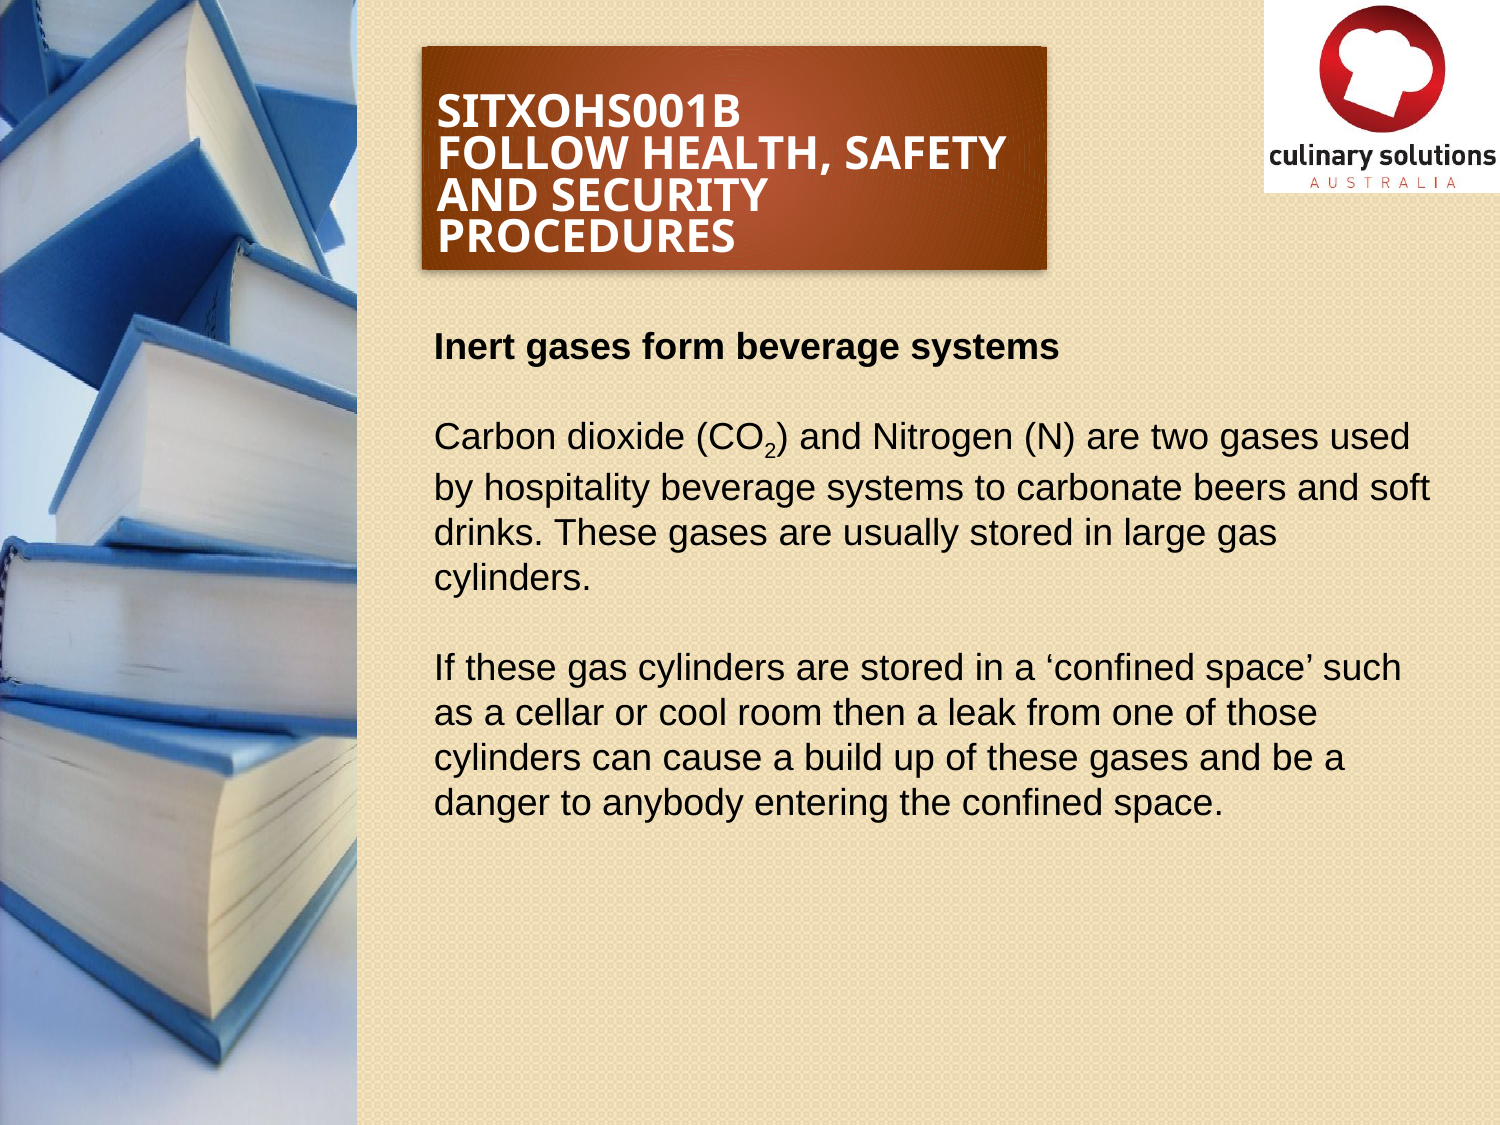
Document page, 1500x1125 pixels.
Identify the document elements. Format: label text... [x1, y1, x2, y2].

picture [1263, 0, 1500, 193]
text_box Inert gases form beverage systems Carbon dioxide (CO2) and Nitrogen (N) are two gases used by hospitality beverage systems to carbonate beers and soft drinks. These gases are usually stored in large gas cylinders. If these gas cylinders are stored in a ‘confined space’ such as a cellar or cool room then a leak from one of those cylinders can cause a build up of these gases and be a danger to anybody entering the confined space. [419, 314, 1459, 876]
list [0, 0, 357, 1125]
title SITXOHS001B Follow HEALTH, SAFETY AND SECURITY PROCEDURES [421, 46, 1047, 270]
